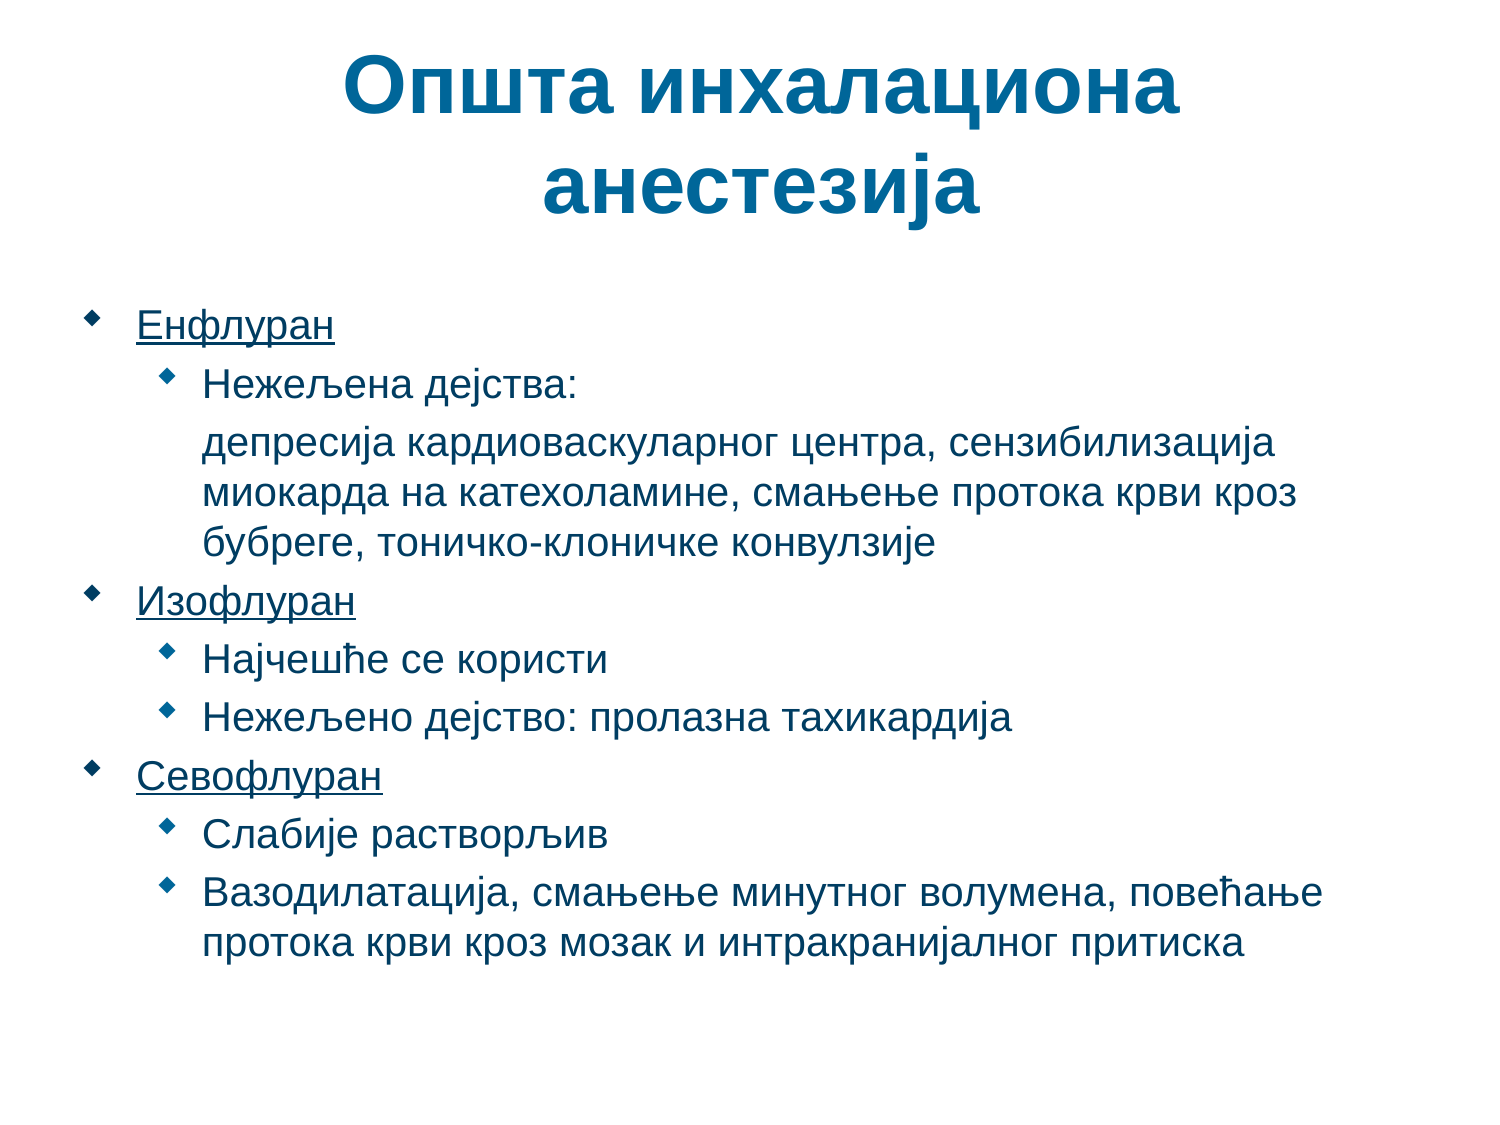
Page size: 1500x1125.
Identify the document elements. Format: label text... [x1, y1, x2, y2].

list Енфлуран Нежељена дејства: депресија кардиоваскуларног центра, сензибилизација миокарда на катехоламине, смањење протока крви кроз бубреге, тоничко-клоничке конвулзије Изофлуран Најчешће се користи Нежељено дејство: пролазна тахикардија Севофлуран Слабије растворљив Вазодилатација, смањење минутног волумена, повећање протока крви кроз мозак и интракранијалног притиска [64, 290, 1436, 1026]
title Општа инхалациона анестезија [123, 49, 1400, 238]
